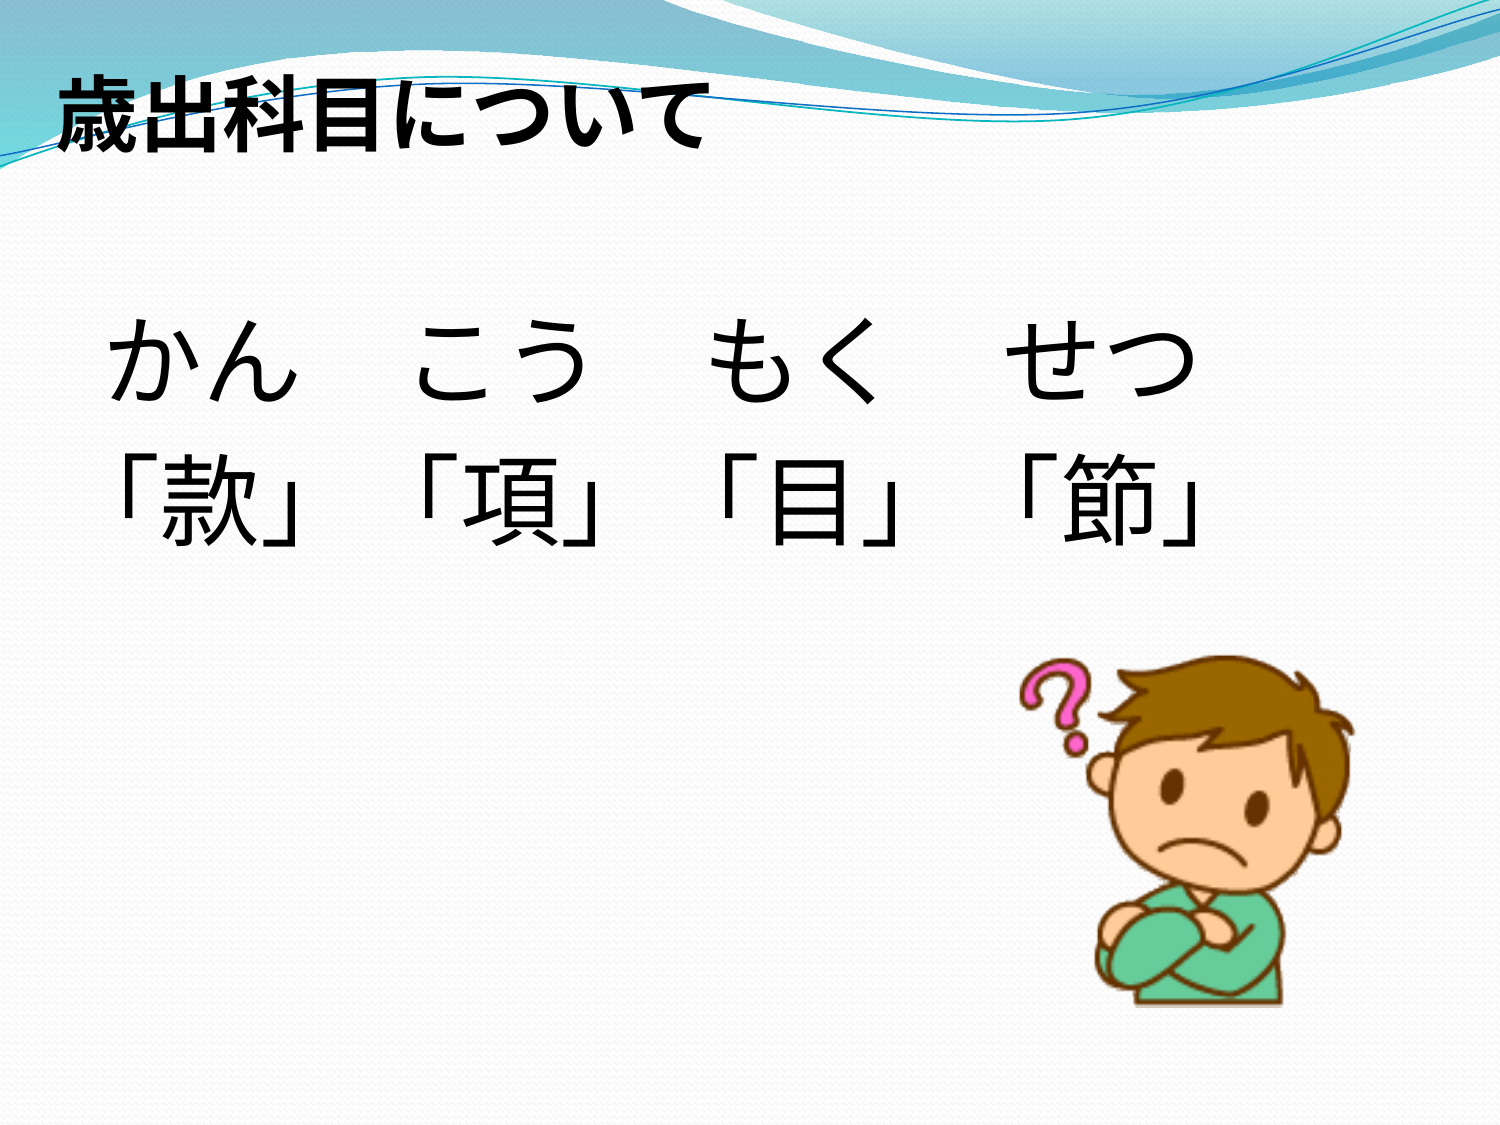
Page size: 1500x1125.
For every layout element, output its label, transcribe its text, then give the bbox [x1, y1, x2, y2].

text_box かん こう もく せつ [41, 290, 1458, 426]
text_box 「款」「項」「目」「節」 [45, 430, 1462, 566]
picture [1009, 641, 1365, 1008]
text_box 歳出科目について [41, 54, 1424, 170]
